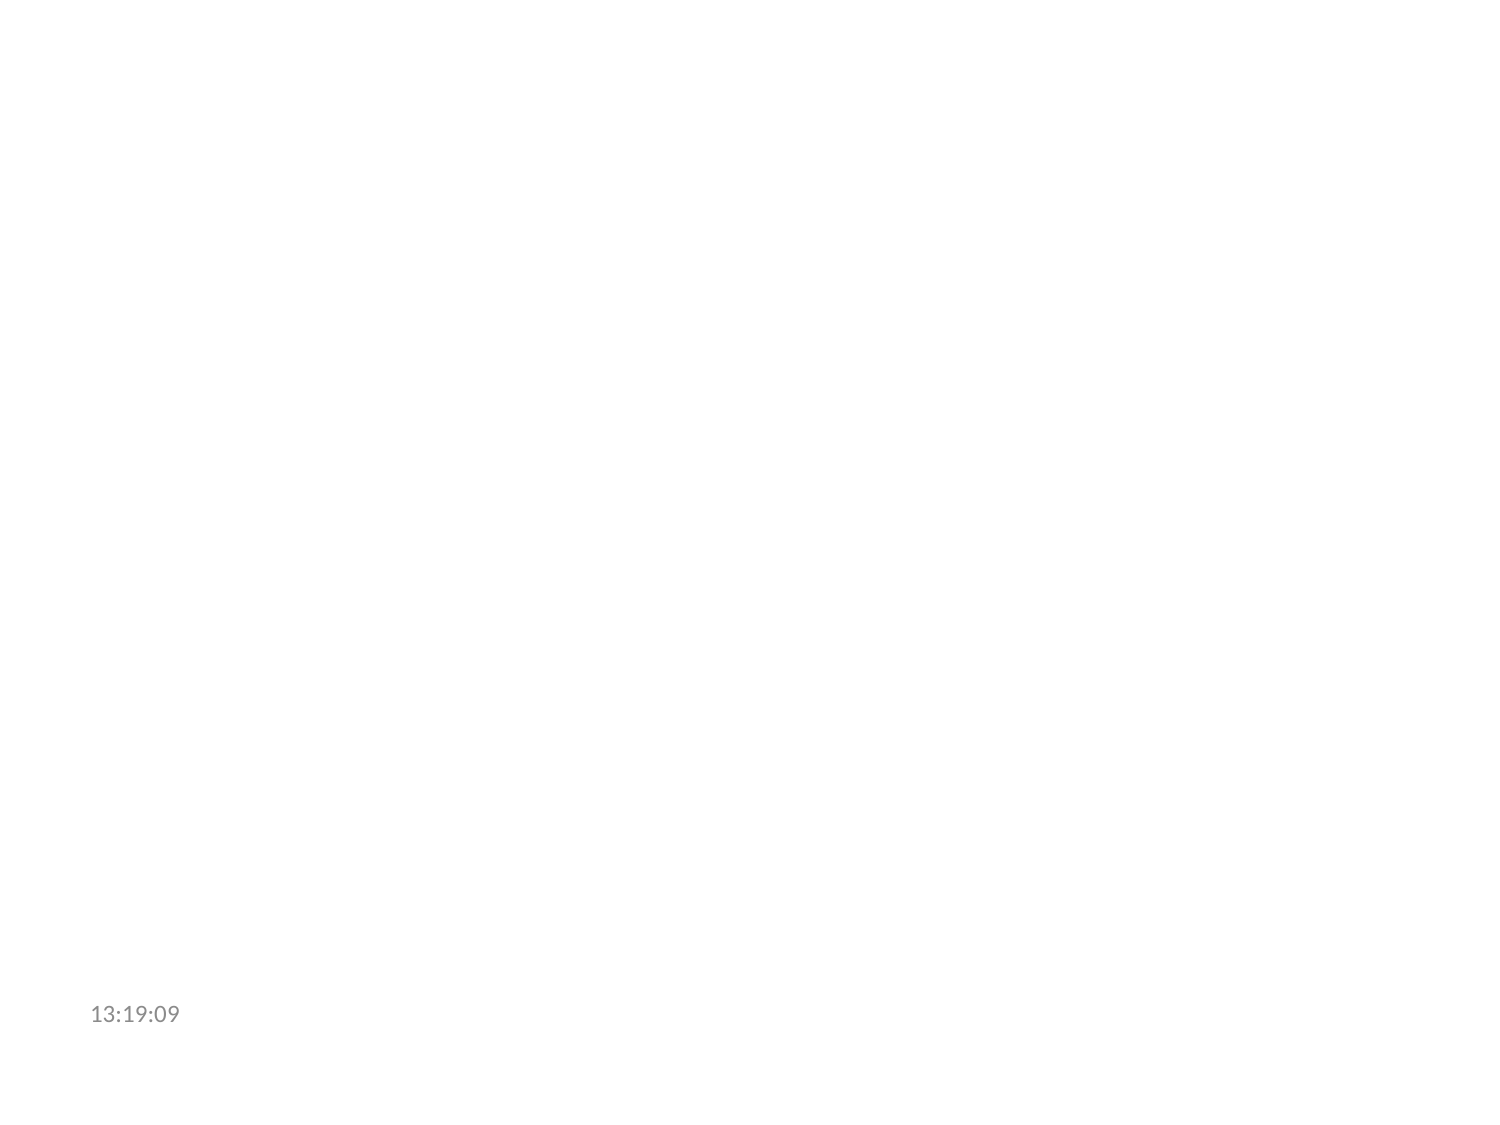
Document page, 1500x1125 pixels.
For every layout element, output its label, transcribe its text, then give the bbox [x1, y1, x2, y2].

text_box 15:35:09 [75, 982, 425, 1043]
